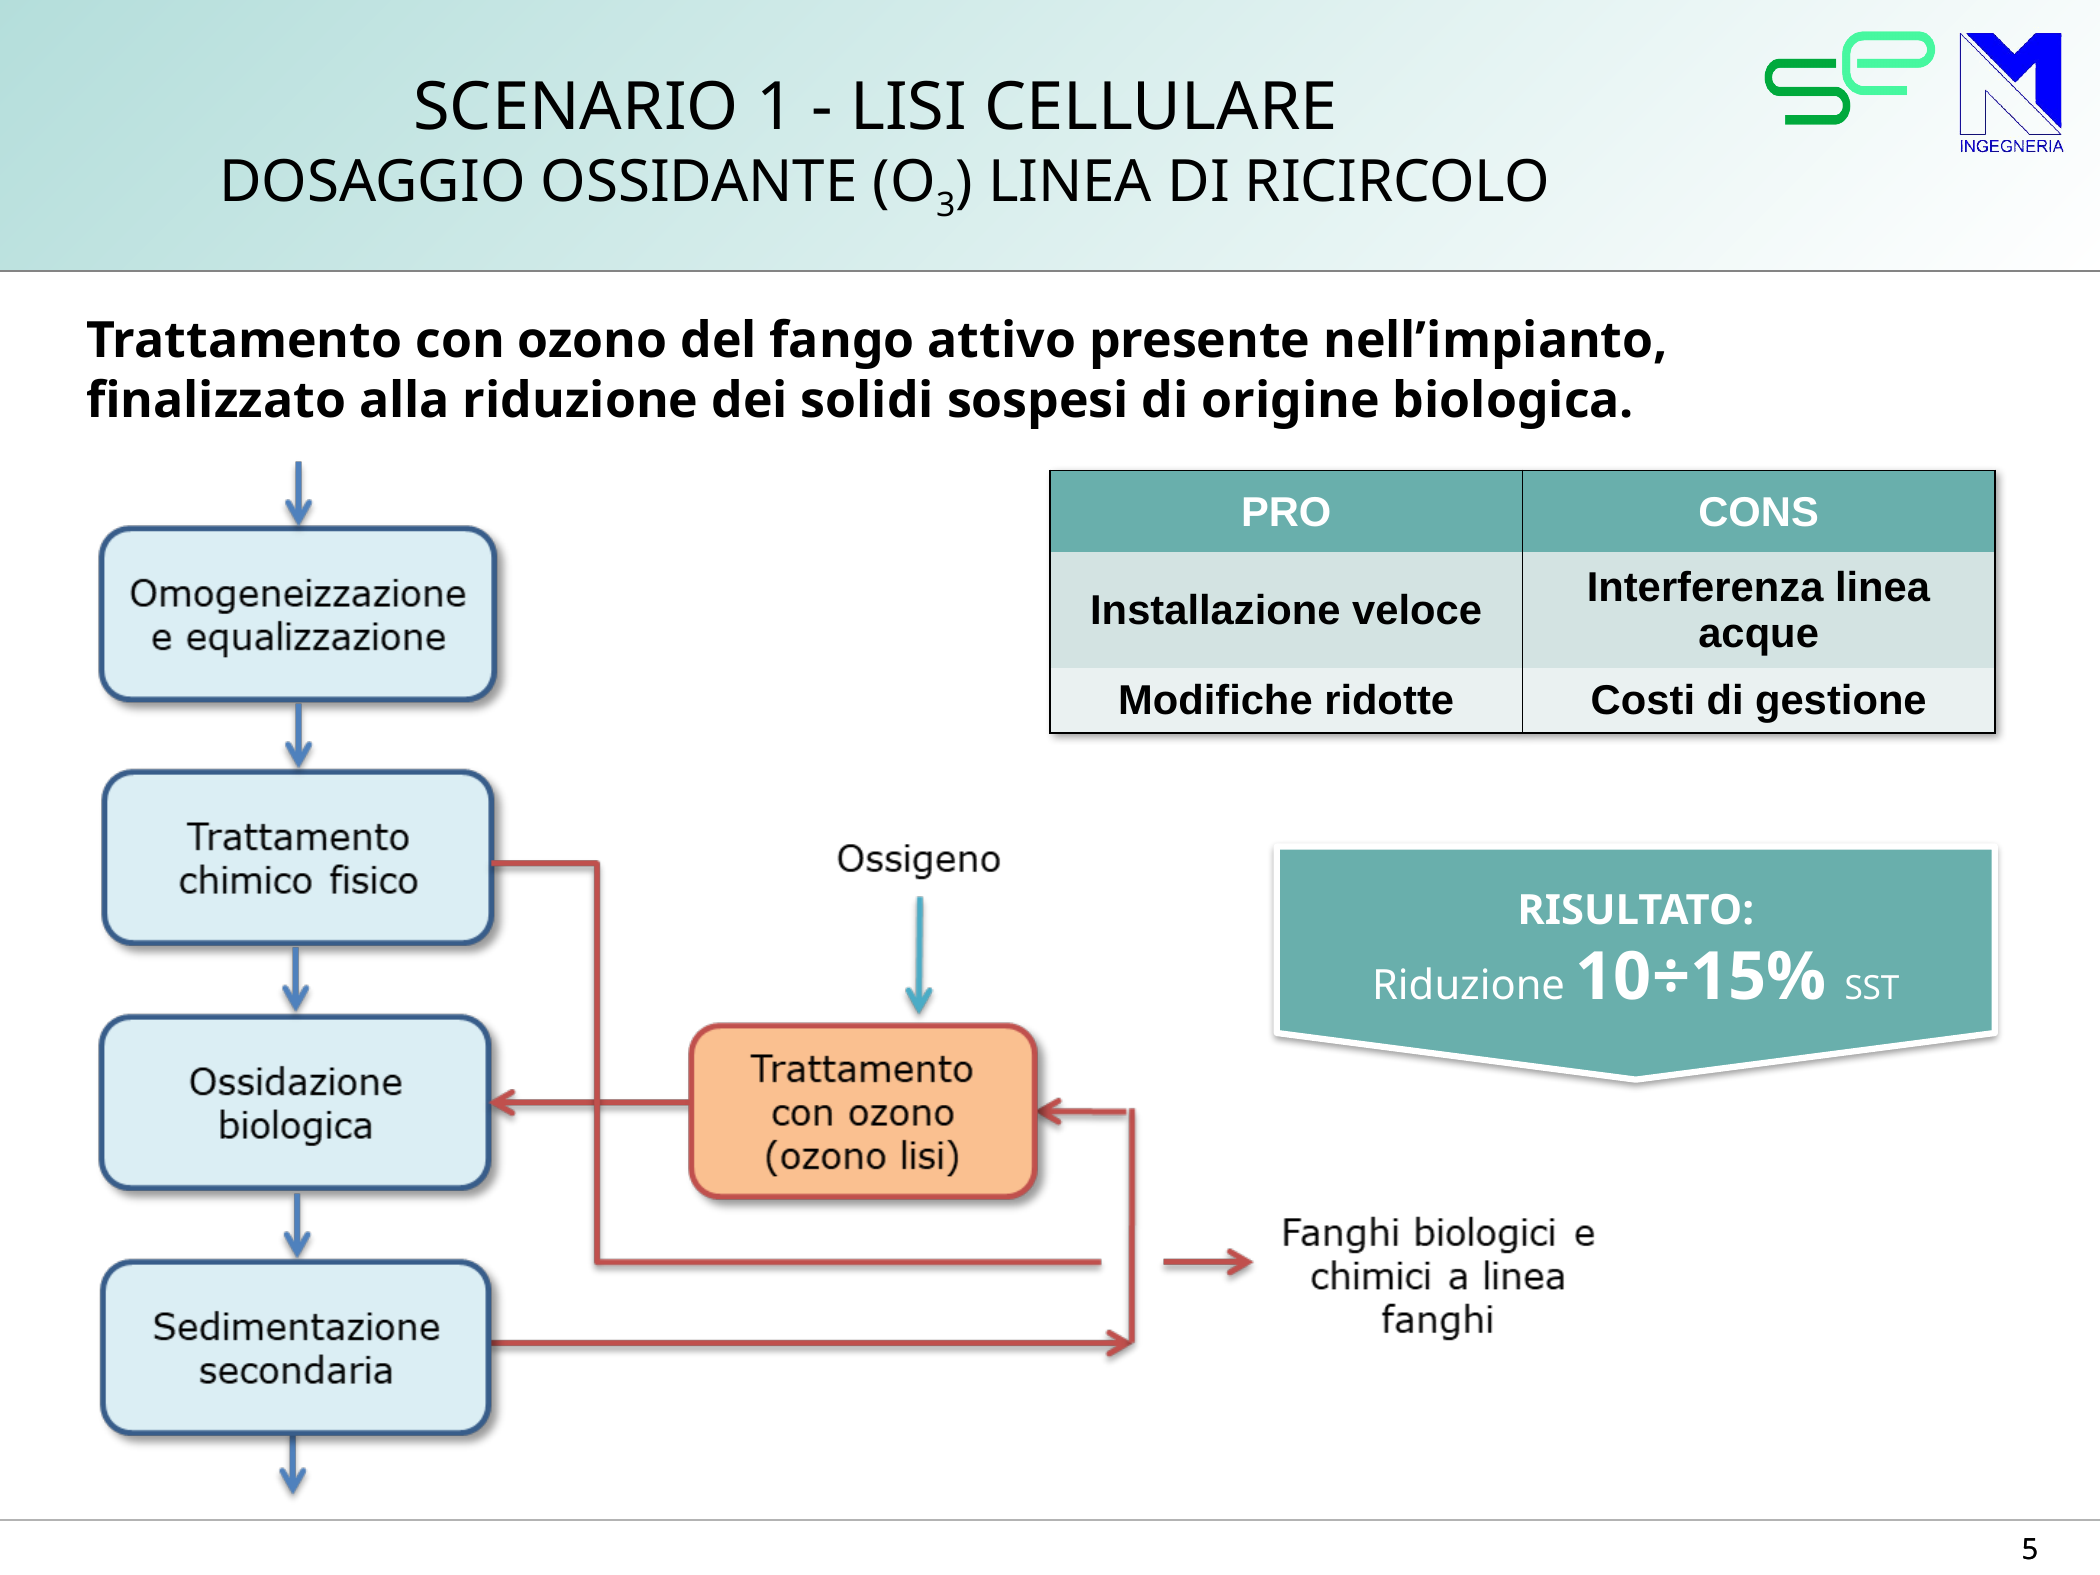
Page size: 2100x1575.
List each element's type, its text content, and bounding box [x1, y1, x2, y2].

table_header CONS [1633, 471, 1994, 552]
picture [1947, 27, 2069, 160]
picture [1761, 27, 1939, 128]
text_box Trattamento con ozono del fango attivo presente nell’impianto, finalizzato alla riduzione dei solidi sospesi di origine biologica. [80, 301, 2031, 510]
table_cell Costi di gestione [1633, 668, 1994, 732]
text_box RISULTATO: Riduzione 10÷15% SST [1633, 843, 1998, 1083]
text_box SCENARIO 1 - LISI CELLULARE DOSAGGIO OSSIDANTE (O3) LINEA DI RICIRCOLO [69, 77, 1700, 209]
table_cell Interferenza linea acque [1633, 552, 1994, 668]
picture [93, 456, 1630, 1537]
text_box [0, 0, 2100, 270]
text_box 5 [2006, 1531, 2083, 1575]
